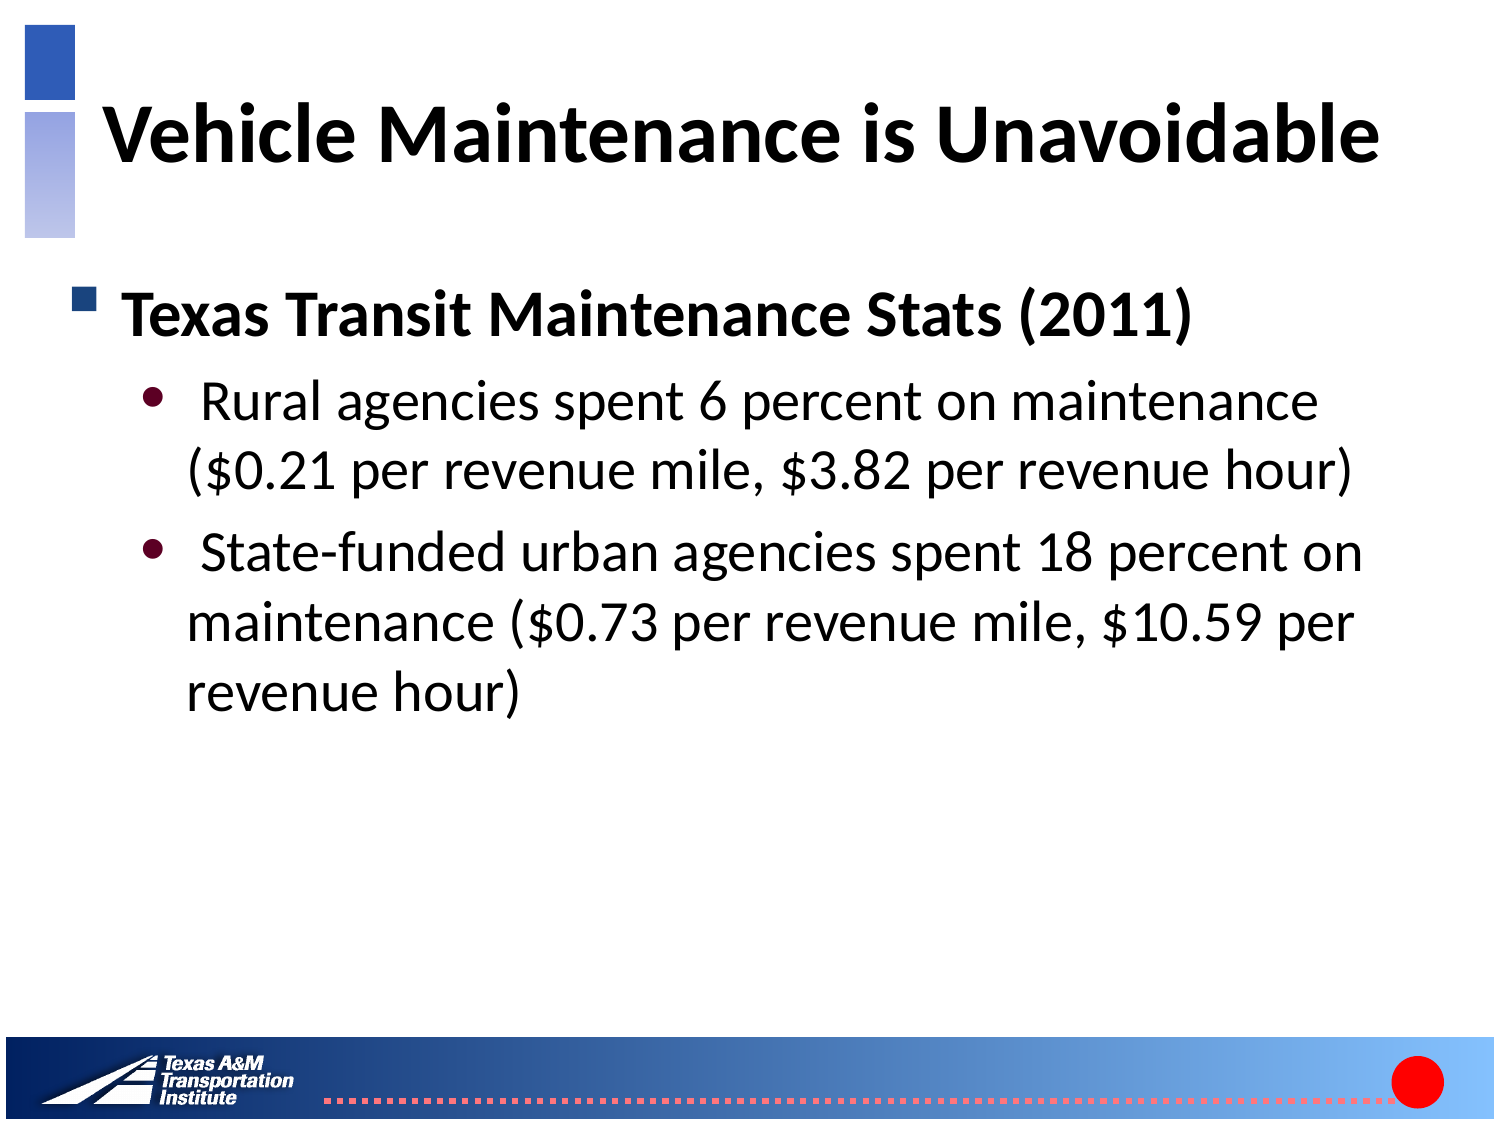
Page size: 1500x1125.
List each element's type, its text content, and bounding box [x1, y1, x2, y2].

title Vehicle Maintenance is Unavoidable [87, 24, 1425, 233]
list Texas Transit Maintenance Stats (2011) Rural agencies spent 6 percent on maintenance ($0.21 per revenue mile, $3.82 per revenue hour) State-funded urban agencies spent 18 percent on maintenance ($0.73 per revenue mile, $10.59 per revenue hour) [50, 262, 1463, 1005]
picture [37, 1037, 300, 1125]
